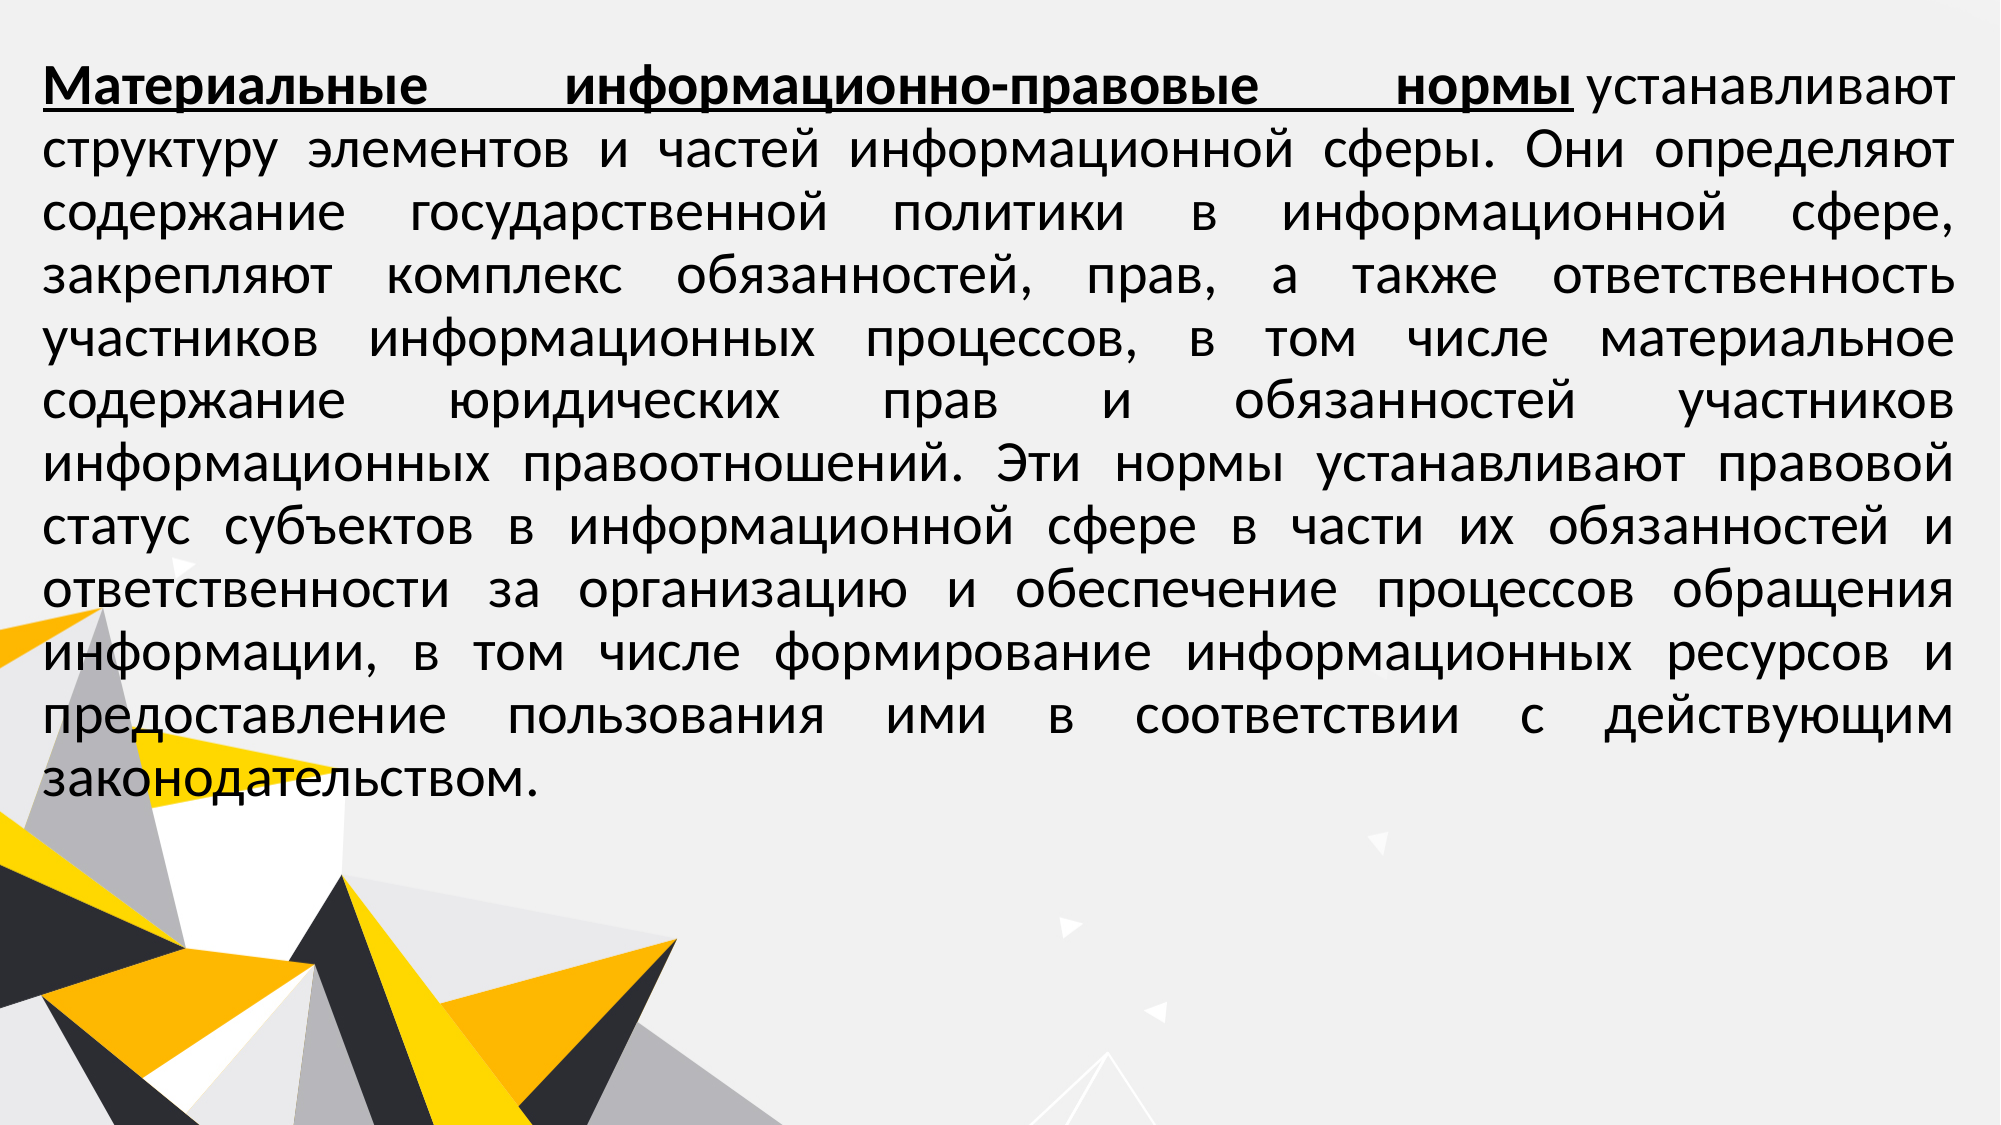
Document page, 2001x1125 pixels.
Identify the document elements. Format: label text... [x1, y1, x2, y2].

list Материальные информационно-правовые нормы устанавливают структуру элементов и частей информационной сферы. Они определяют содержание государственной политики в информационной сфере, закрепляют комплекс обязанностей, прав, а также ответственность участников информационных процессов, в том числе материальное содержание юридических прав и обязанностей участников информационных правоотношений. Эти нормы устанавливают правовой статус субъектов в информационной сфере в части их обязанностей и ответственности за организацию и обеспечение процессов обращения информации, в том числе формирование информационных ресурсов и предоставление пользования ими в соответствии с действующим законодательством. [27, 47, 1972, 1089]
picture [0, 0, 2000, 1125]
